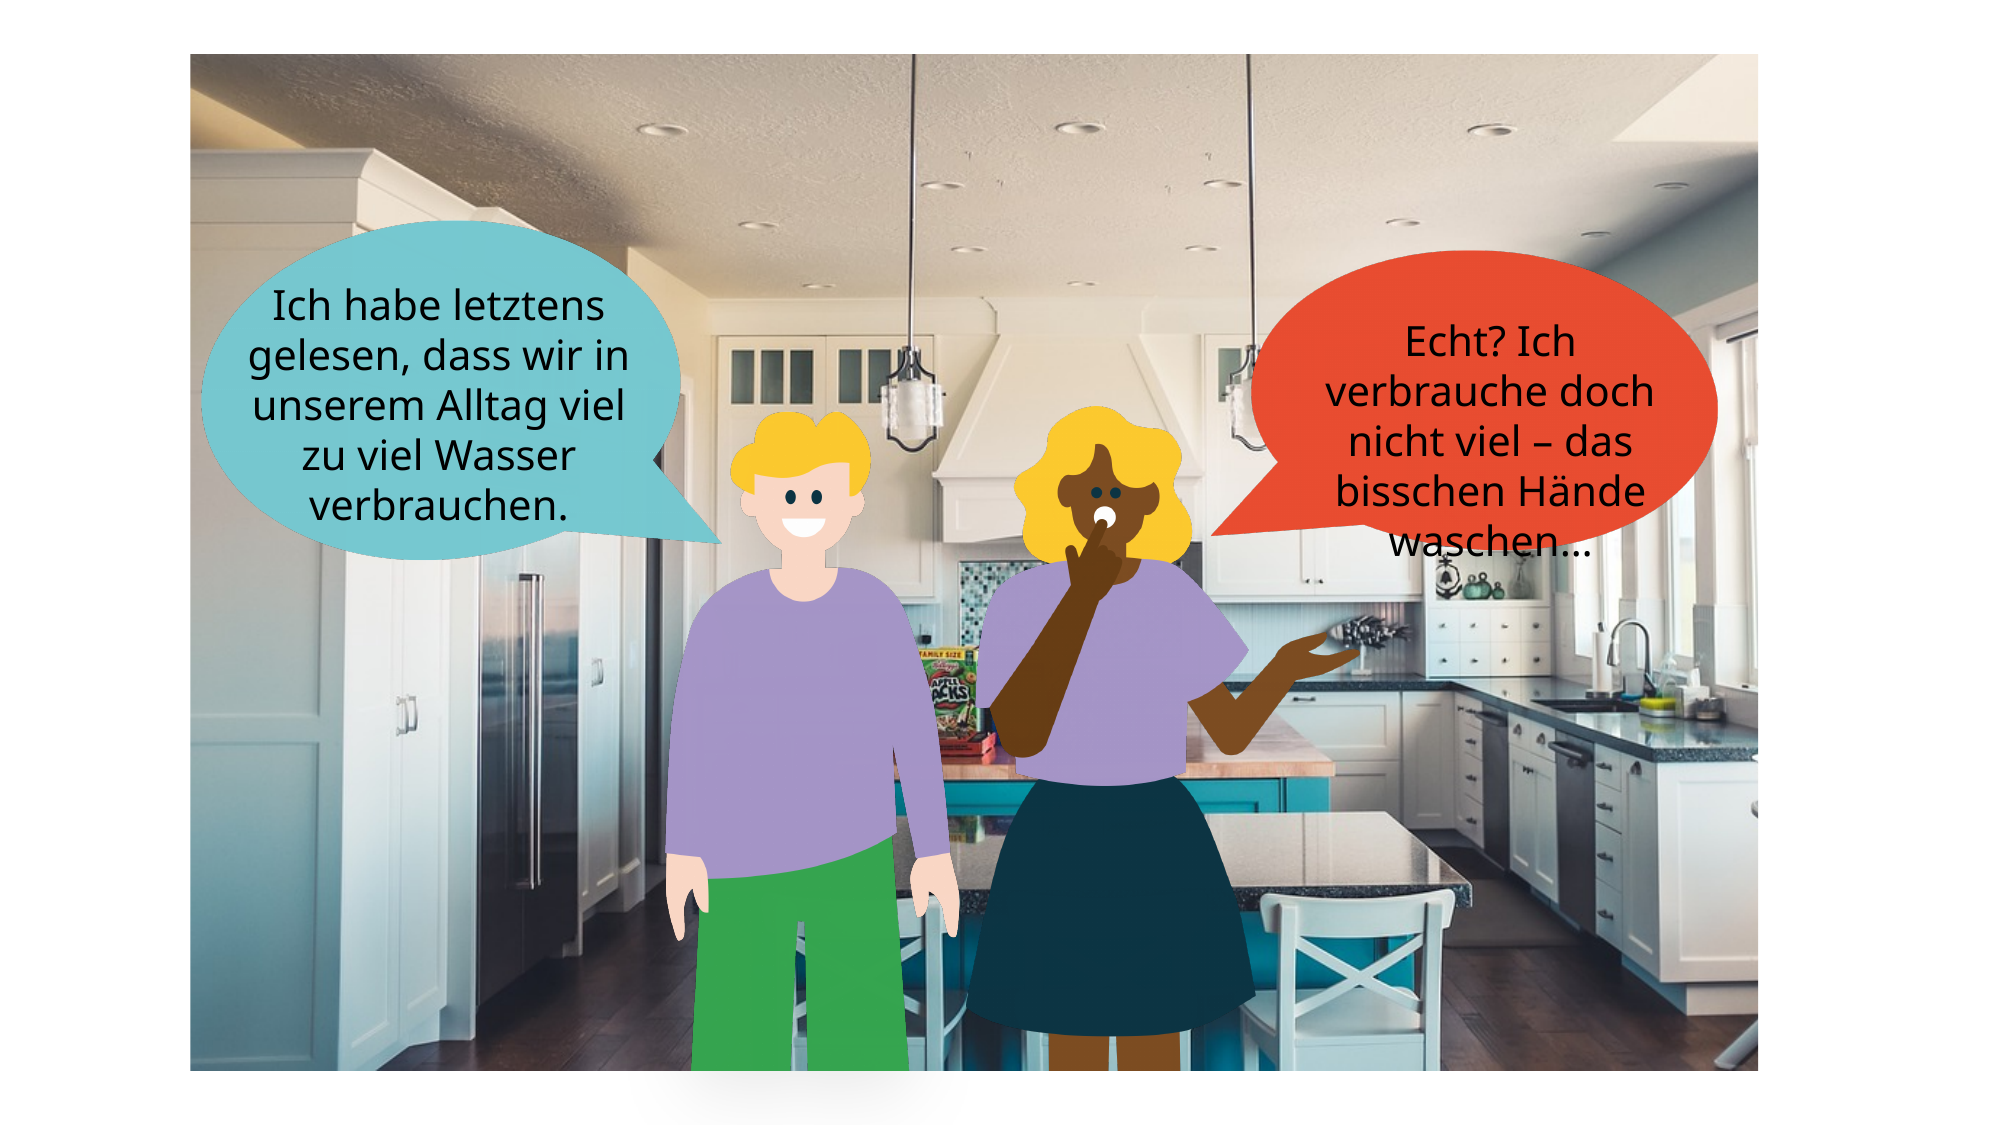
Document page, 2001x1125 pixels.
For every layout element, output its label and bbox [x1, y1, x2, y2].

picture [189, 54, 1759, 1071]
